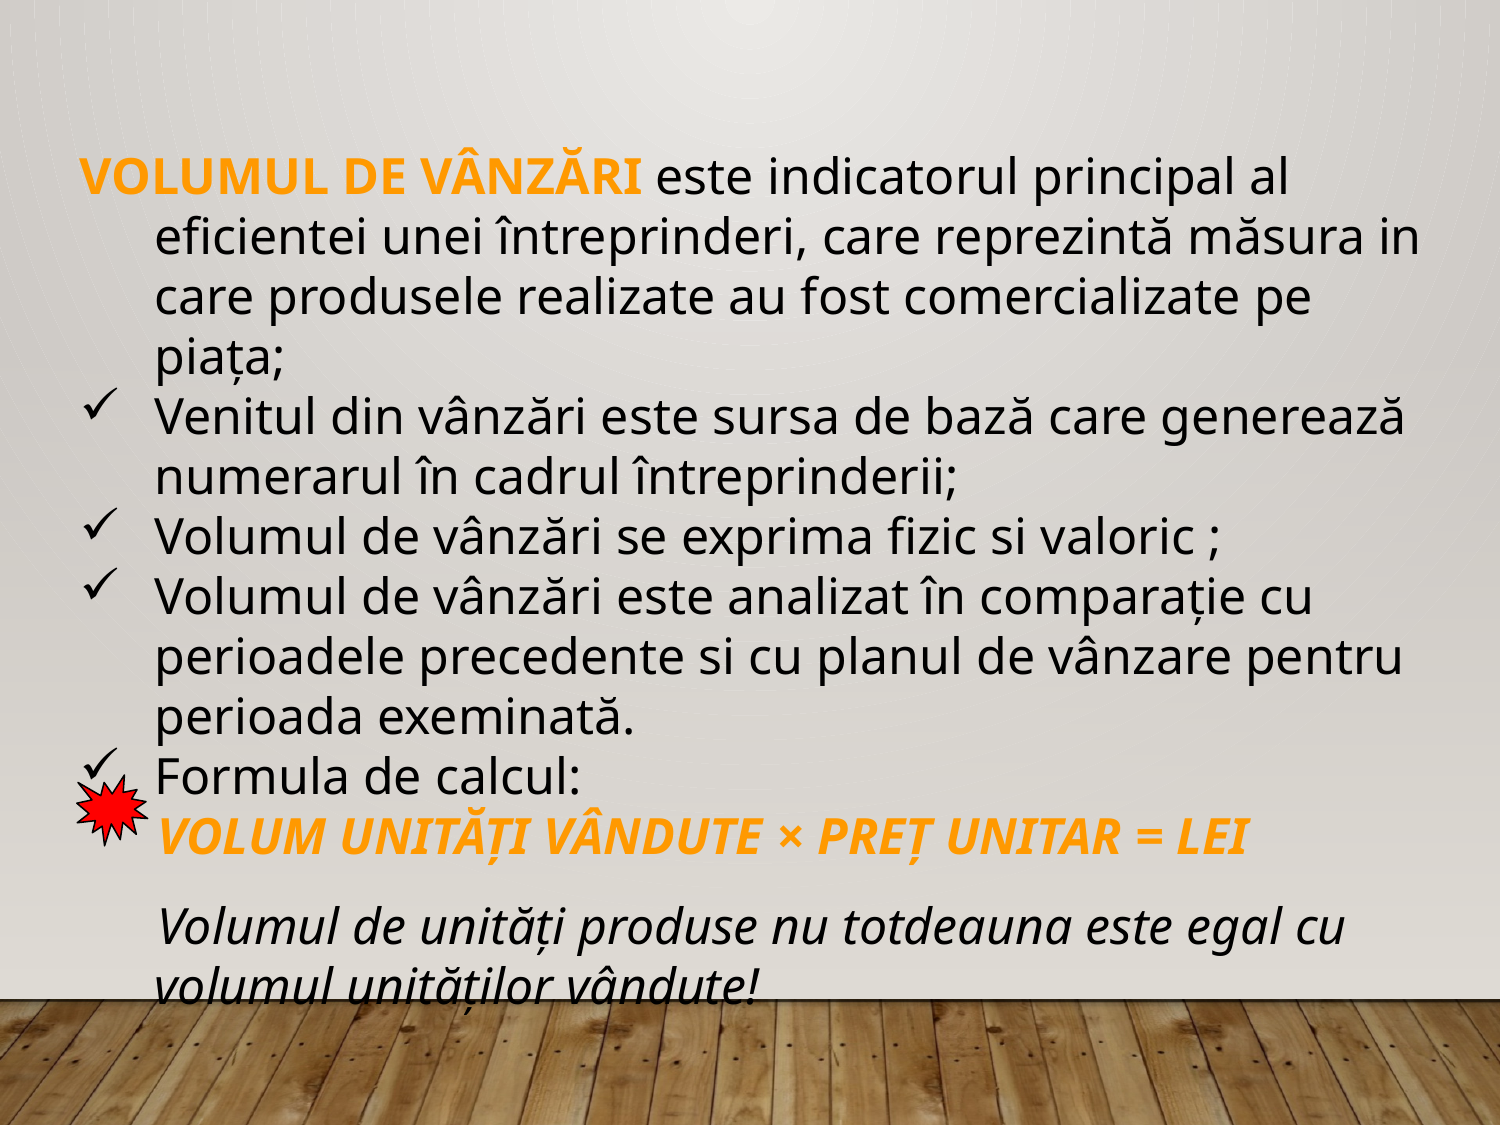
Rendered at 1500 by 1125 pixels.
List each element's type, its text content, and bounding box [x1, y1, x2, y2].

picture [0, 999, 1500, 1125]
text_box [76, 774, 148, 846]
text_box VOLUMUL DE VÂNZĂRI este indicatorul principal al eficientei unei întreprinderi, care reprezintă măsura in care produsele realizate au fost comercializate pe piața; Venitul din vânzări este sursa de bază care generează numerarul în cadrul întreprinderii; Volumul de vânzări se exprima fizic si valoric ; Volumul de vânzări este analizat în comparație cu perioadele precedente si cu planul de vânzare pentru perioada exeminată. Formula de calcul: VOLUM UNITĂȚI VÂNDUTE × PREȚ UNITAR = LEI Volumul de unități produse nu totdeauna este egal cu volumul unităților vândute! [64, 137, 1471, 1022]
